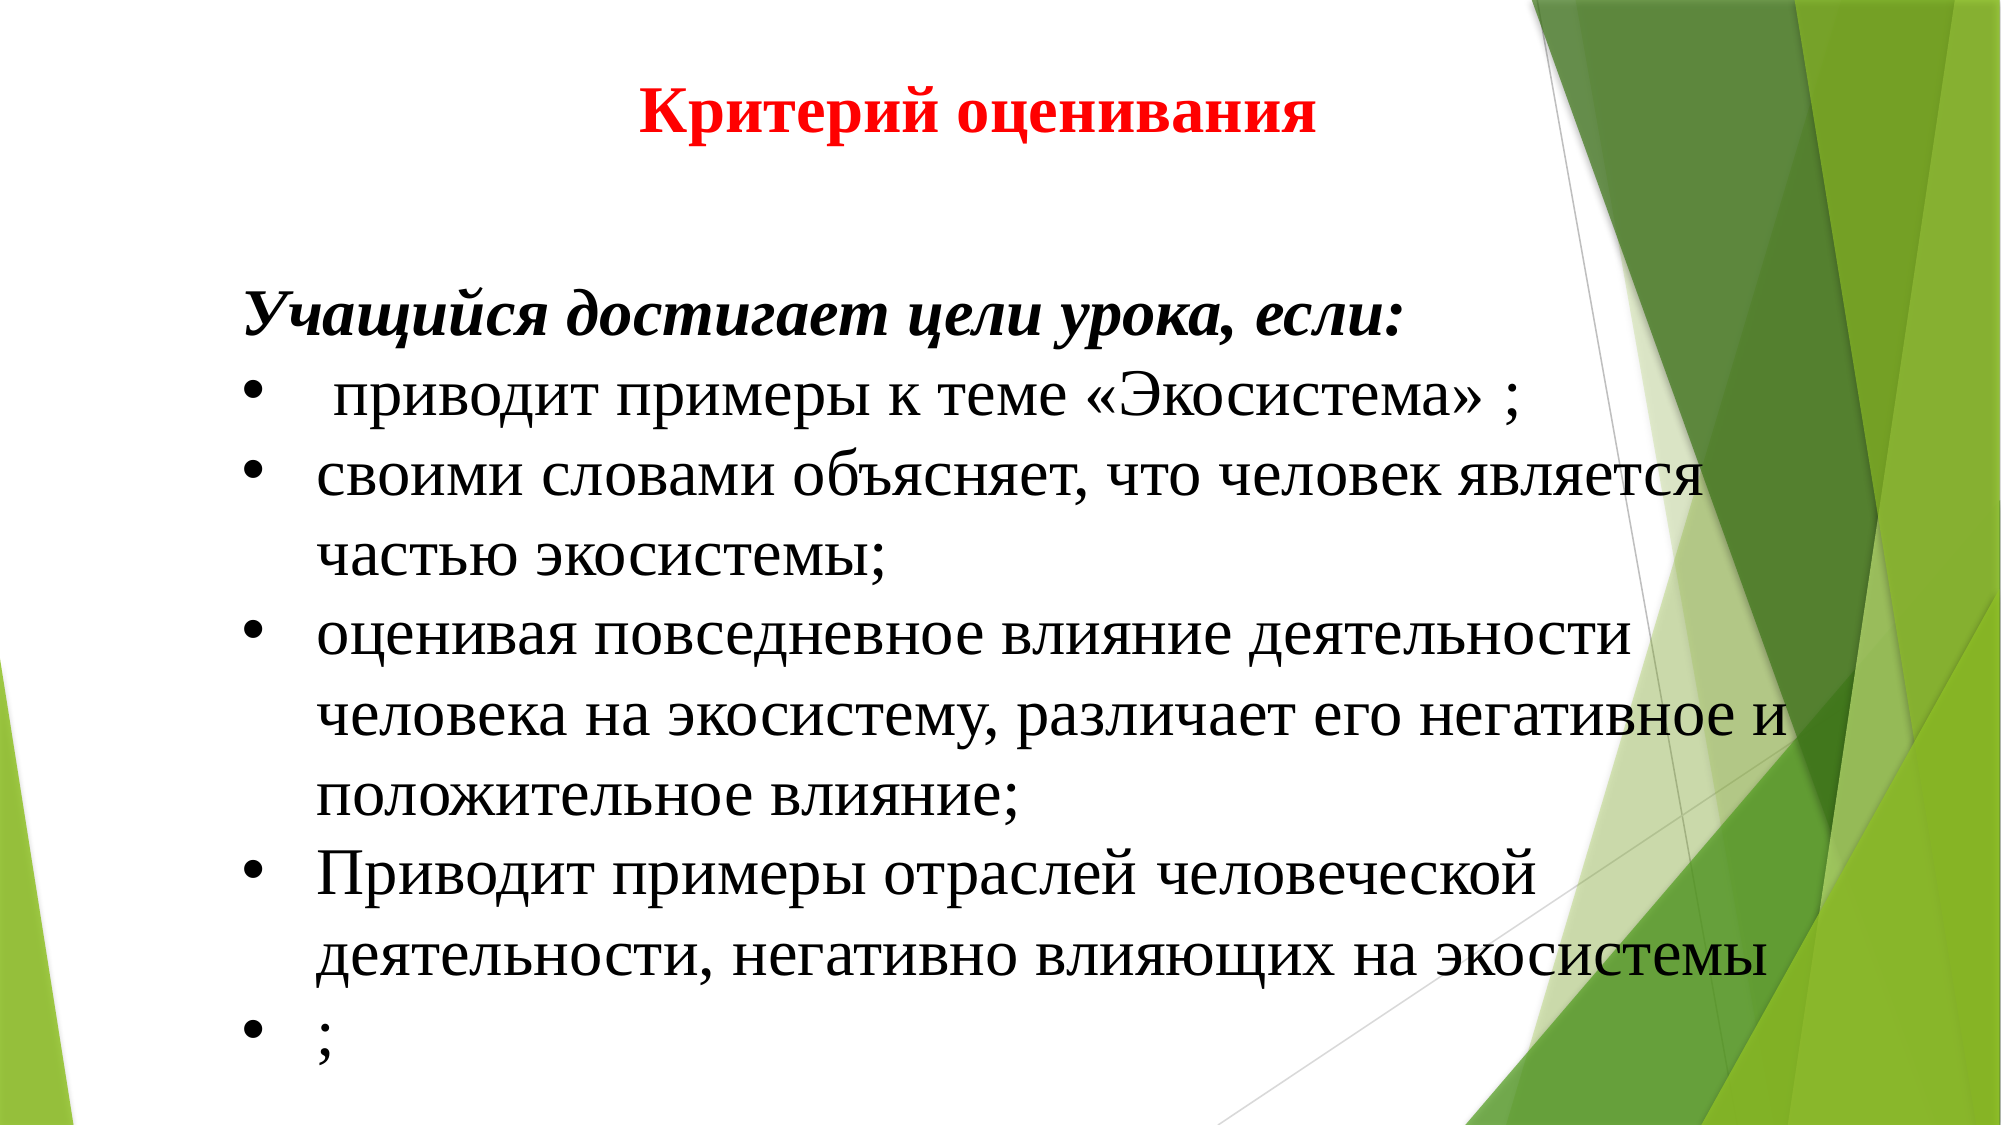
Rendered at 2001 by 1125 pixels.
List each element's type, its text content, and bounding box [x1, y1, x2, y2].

text_box Учащийся достигает цели урока, если: приводит примеры к теме «Экосистема» ; своими словами объясняет, что человек является частью экосистемы; оценивая повседневное влияние деятельности человека на экосистему, различает его негативное и положительное влияние; Приводит примеры отраслей человеческой деятельности, негативно влияющих на экосистемы ; [226, 221, 1813, 1125]
text_box Критерий оценивания [625, 58, 1334, 154]
